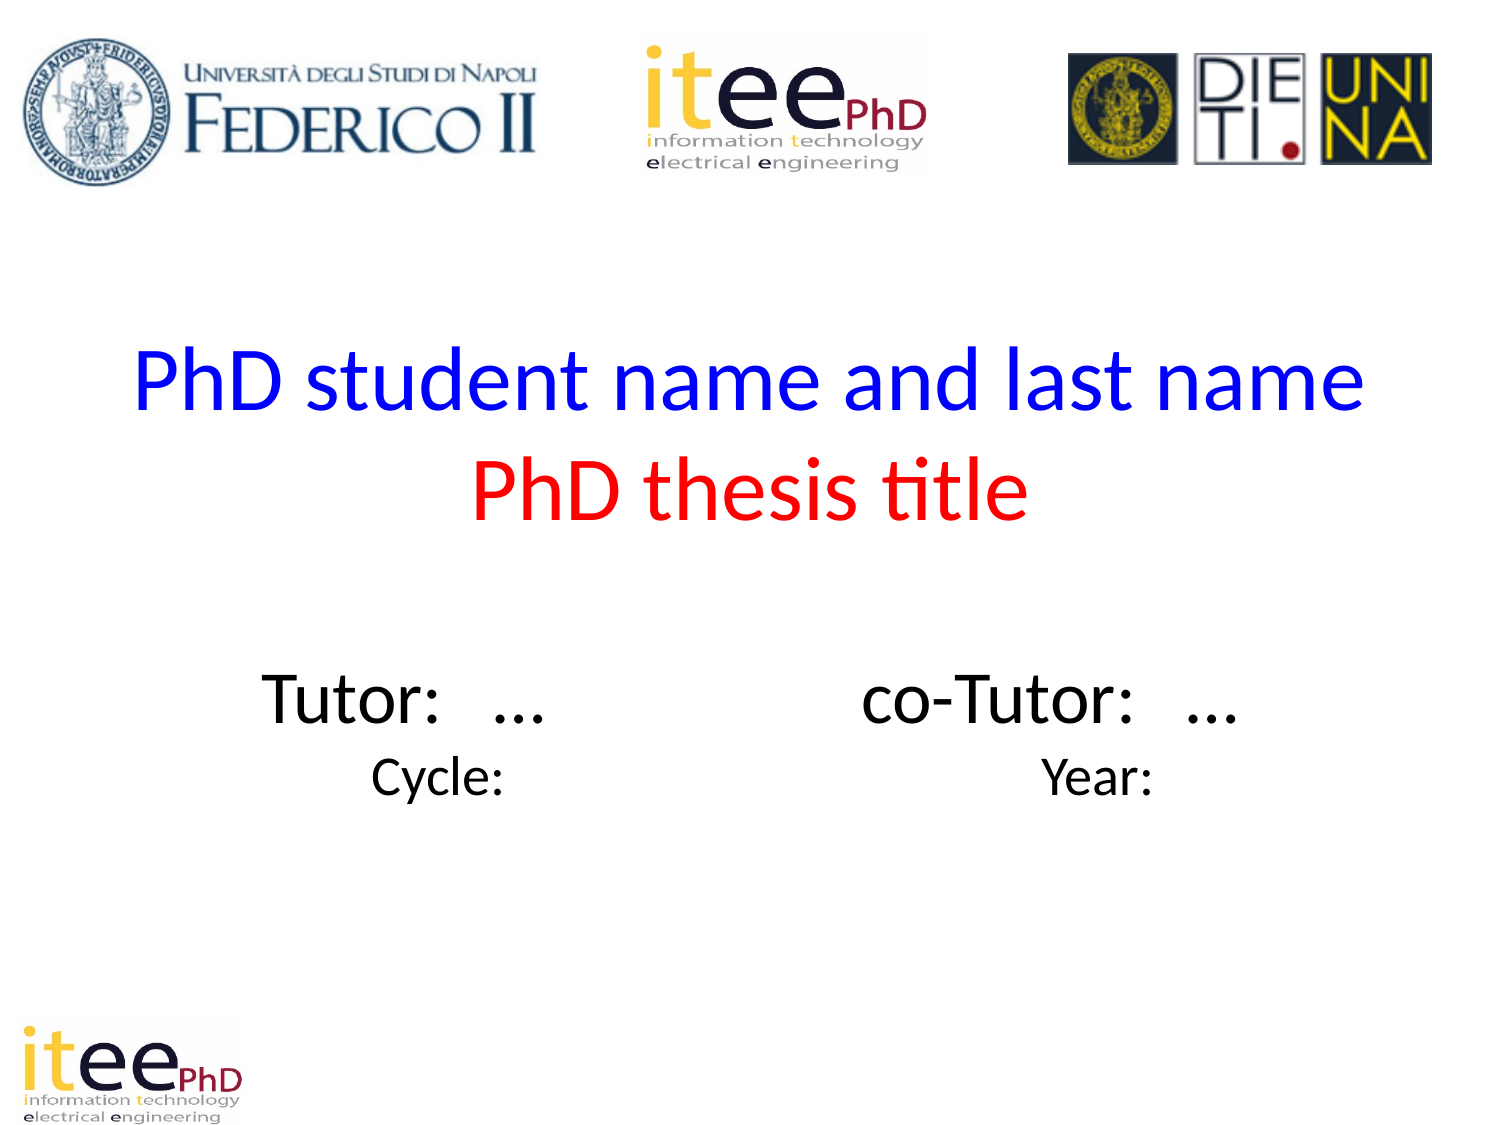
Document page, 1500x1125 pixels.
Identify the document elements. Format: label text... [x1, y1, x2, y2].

title PhD student name and last name PhD thesis title Tutor: … co-Tutor: … Cycle: Year: [0, 231, 1500, 894]
picture [1068, 53, 1433, 165]
picture [638, 35, 928, 173]
picture [3, 28, 541, 201]
picture [17, 1018, 243, 1125]
